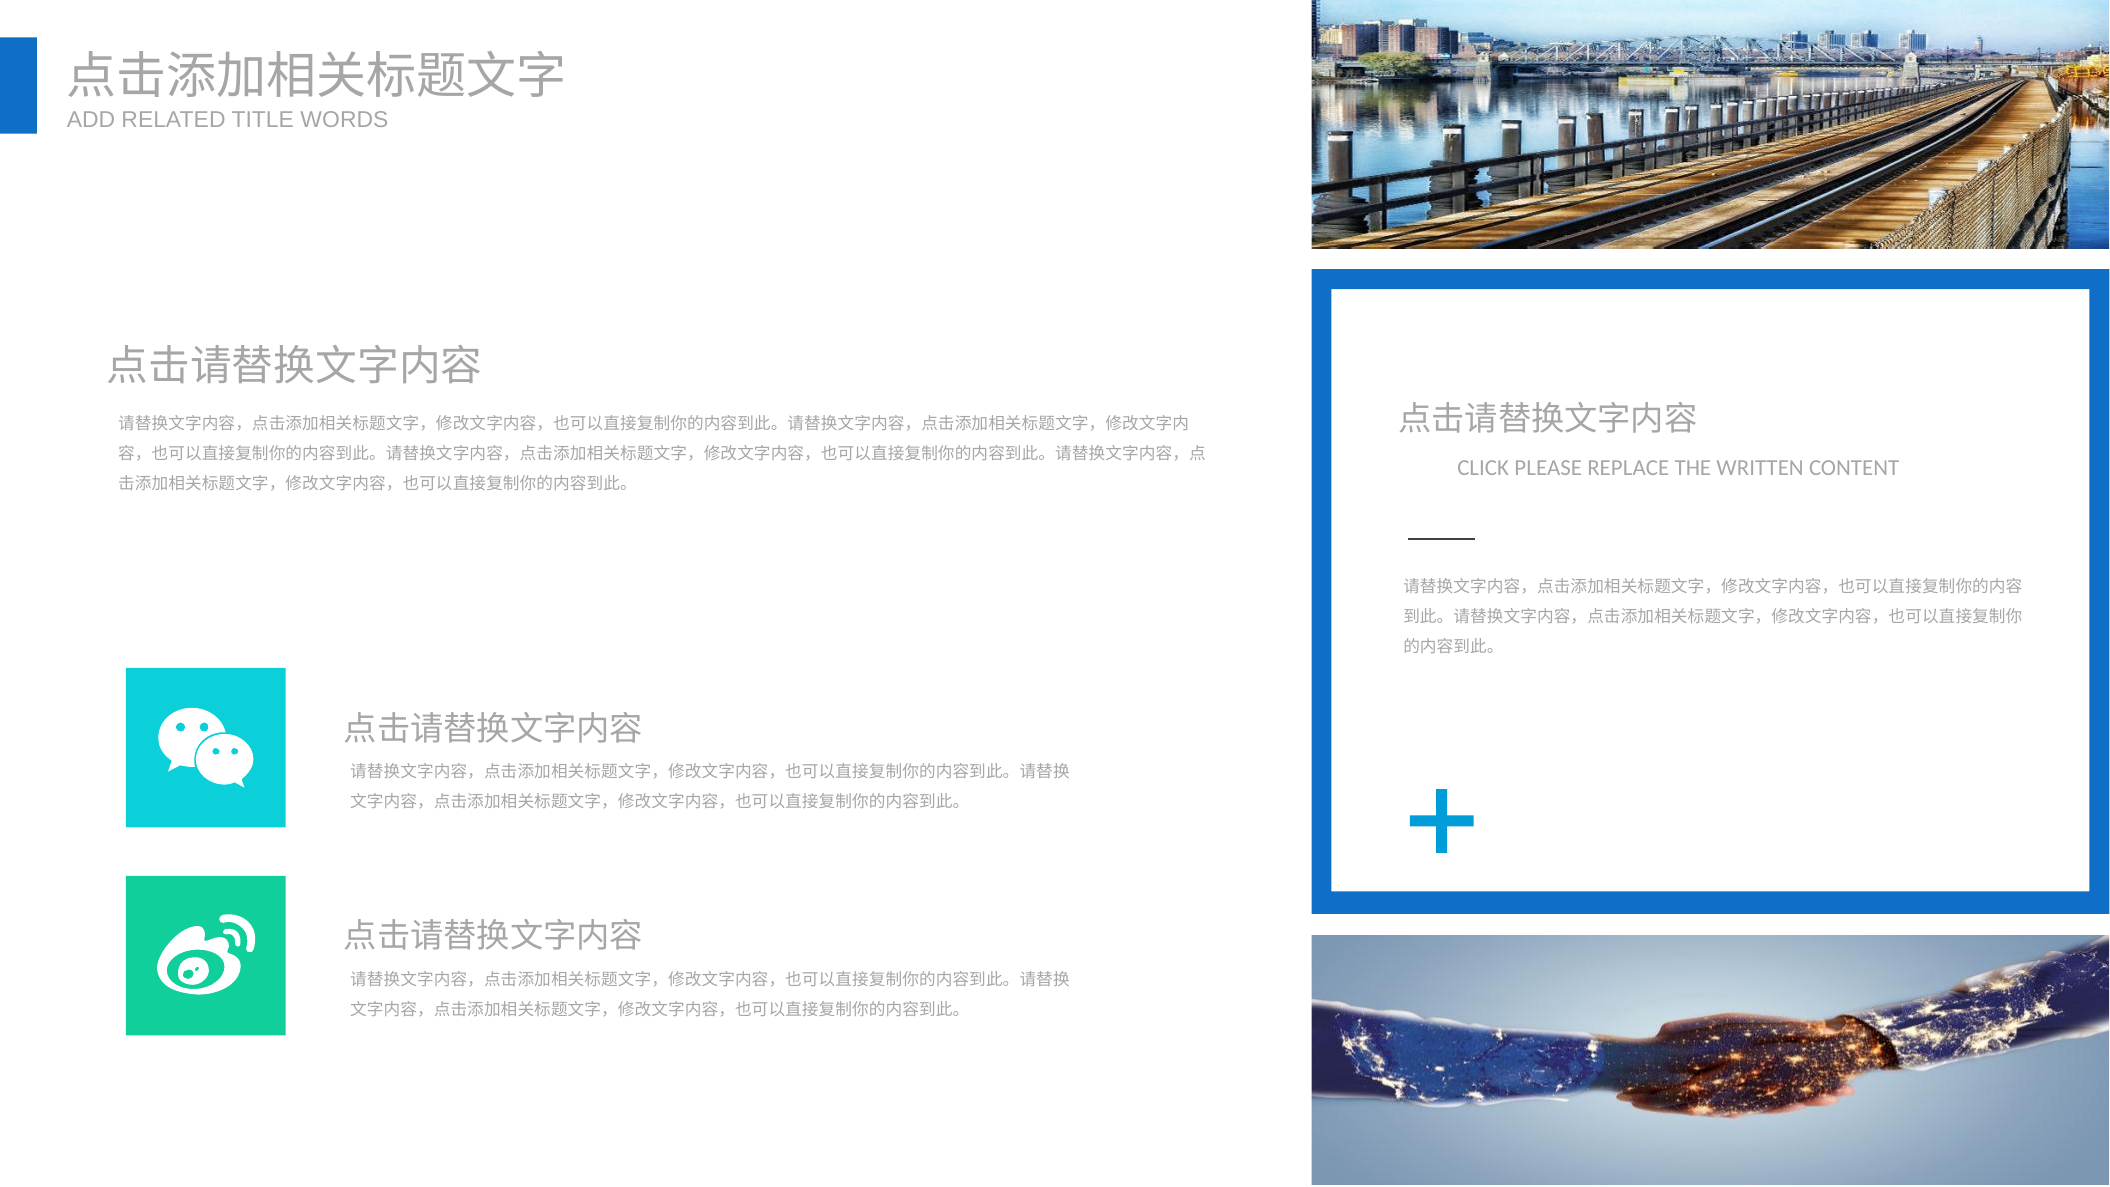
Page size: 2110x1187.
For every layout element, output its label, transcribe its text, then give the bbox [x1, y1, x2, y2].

text_box [1311, 268, 2110, 915]
text_box ADD RELATED TITLE WORDS [66, 104, 389, 132]
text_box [91, 306, 1234, 498]
text_box [0, 36, 38, 135]
text_box [1311, 935, 2110, 1186]
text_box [1381, 369, 2039, 662]
text_box 点击添加相关标题文字 [66, 43, 567, 104]
text_box [1409, 788, 1475, 854]
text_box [125, 875, 1087, 1036]
text_box [1311, 0, 2110, 250]
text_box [125, 667, 1087, 828]
